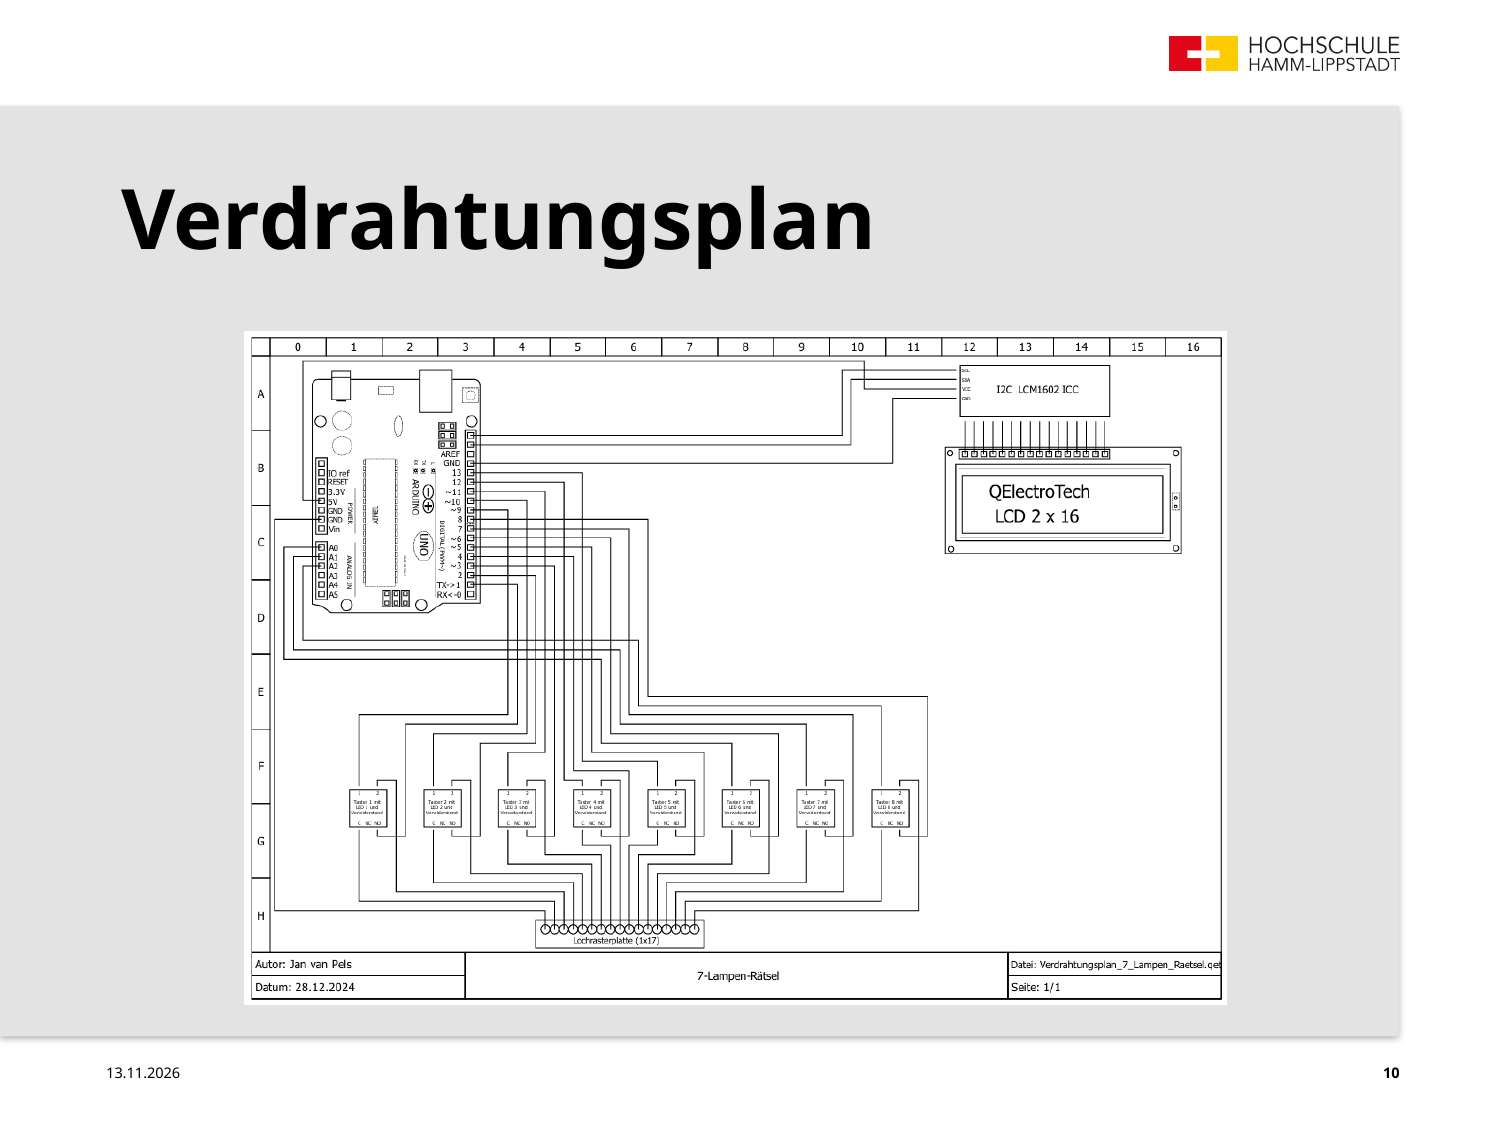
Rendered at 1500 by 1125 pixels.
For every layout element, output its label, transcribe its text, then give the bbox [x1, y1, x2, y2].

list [244, 331, 1227, 1006]
slide_number 10 [1049, 1065, 1400, 1084]
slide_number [106, 1065, 457, 1084]
picture [1169, 36, 1400, 71]
title Verdrahtungsplan [106, 122, 1366, 310]
